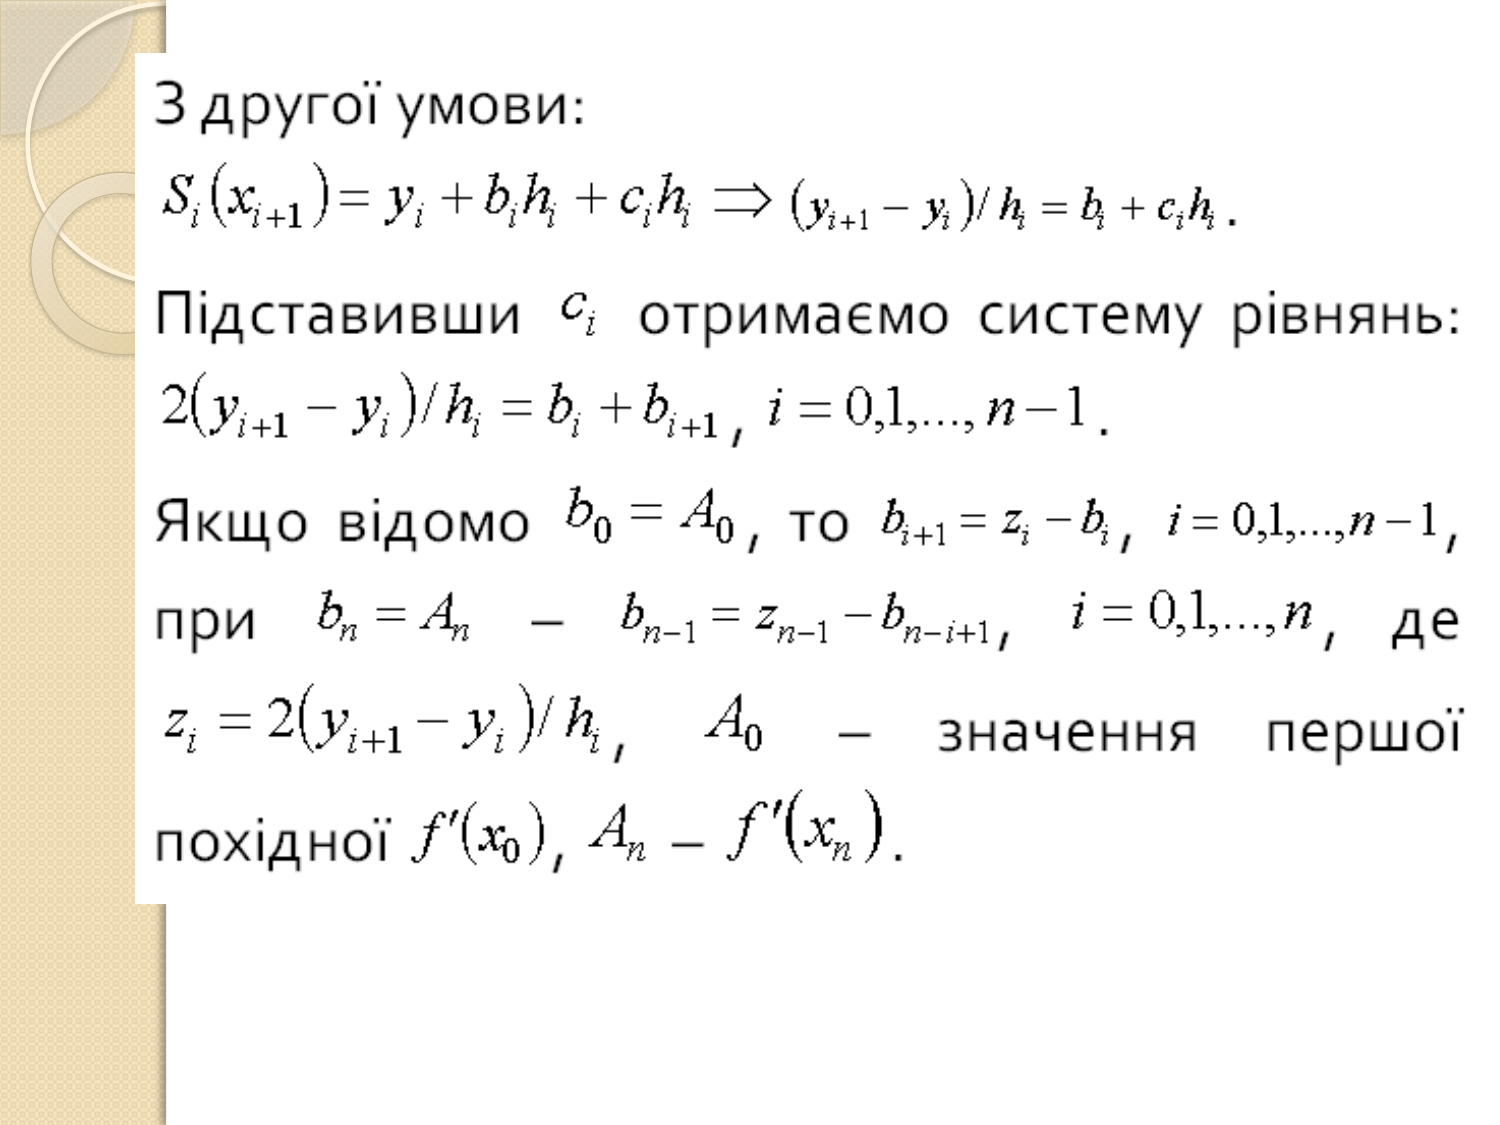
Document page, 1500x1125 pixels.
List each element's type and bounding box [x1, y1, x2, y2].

picture [135, 53, 1500, 904]
